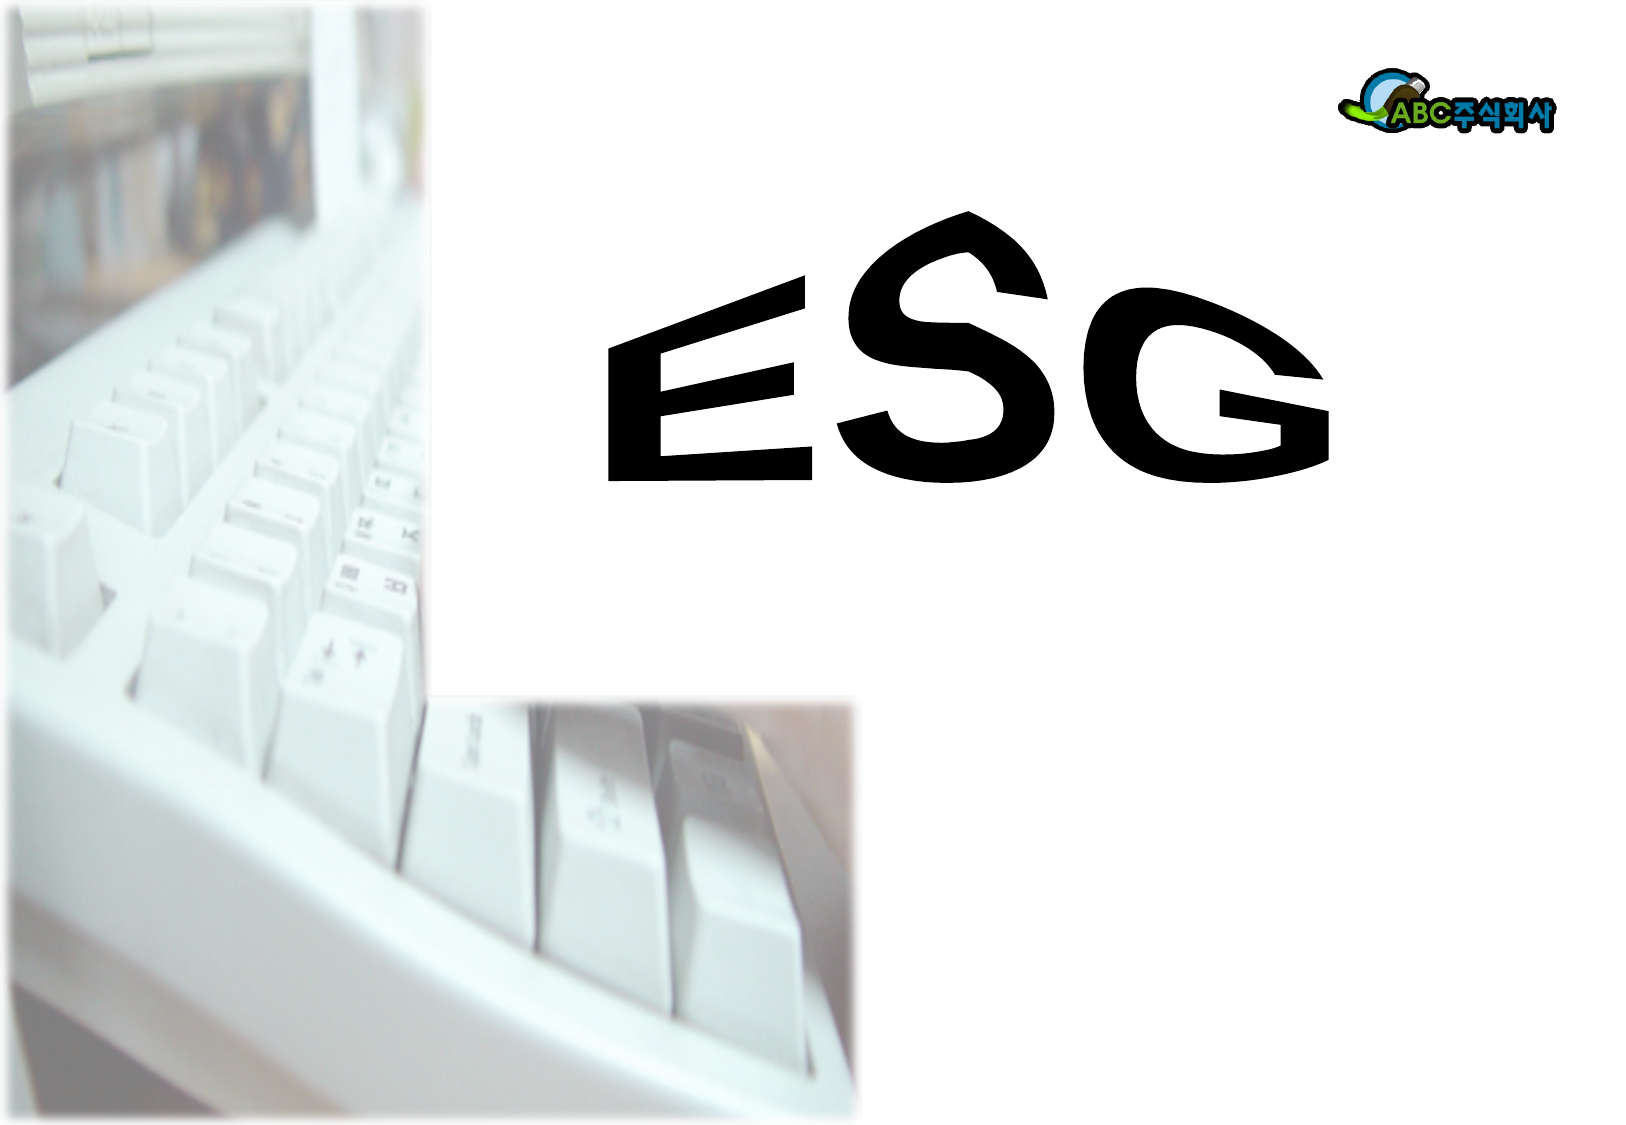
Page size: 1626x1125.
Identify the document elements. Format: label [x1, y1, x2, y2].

picture [1328, 61, 1563, 139]
text_box [16, 16, 845, 1110]
